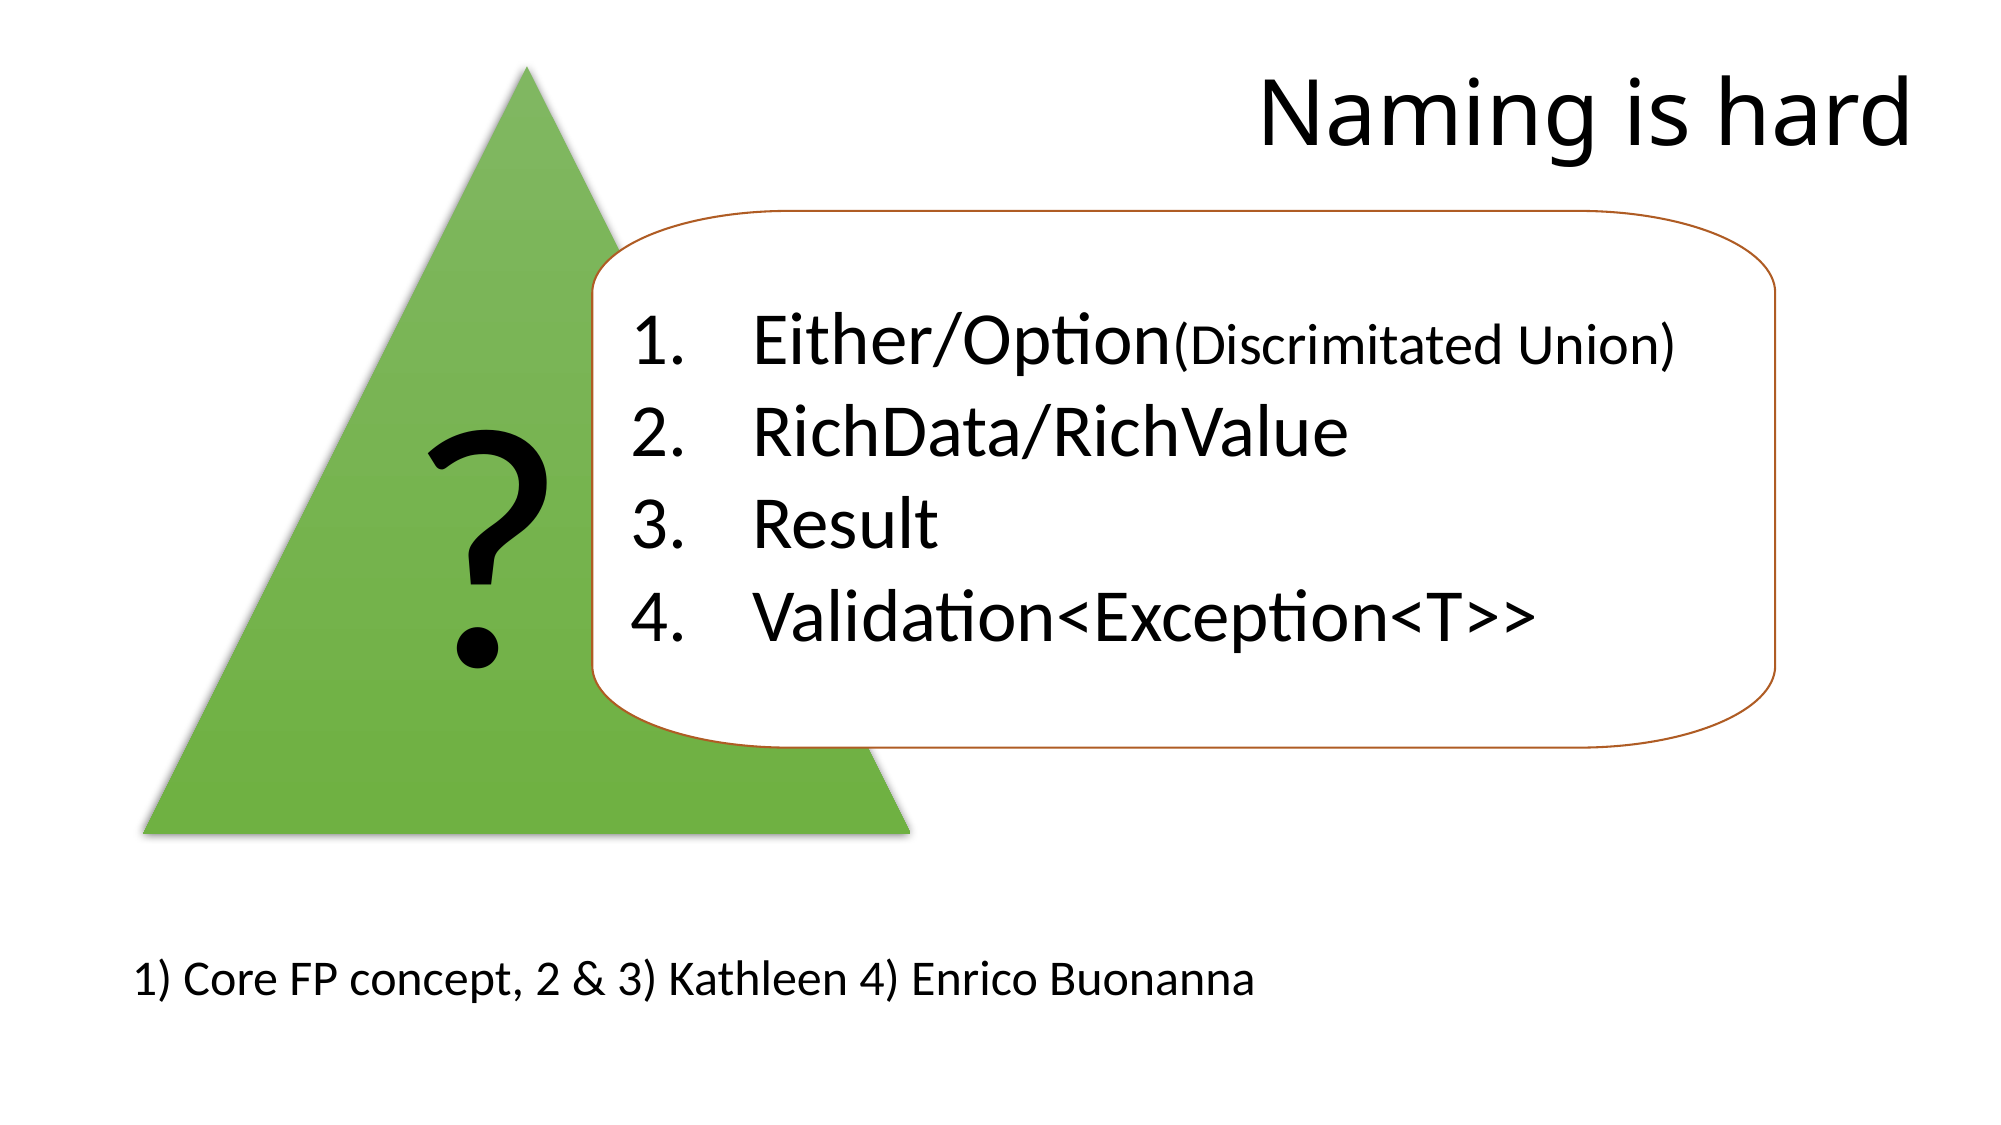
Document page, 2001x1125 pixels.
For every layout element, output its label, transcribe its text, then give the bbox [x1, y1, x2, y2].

text_box 1) Core FP concept, 2 & 3) Kathleen 4) Enrico Buonanna [117, 937, 1272, 1013]
title Naming is hard [206, 50, 1932, 181]
text_box ? [392, 313, 583, 744]
text_box [143, 181, 911, 834]
text_box Either/Option(Discrimitated Union) RichData/RichValue Result Validation<Exception<T>> [591, 209, 1777, 749]
